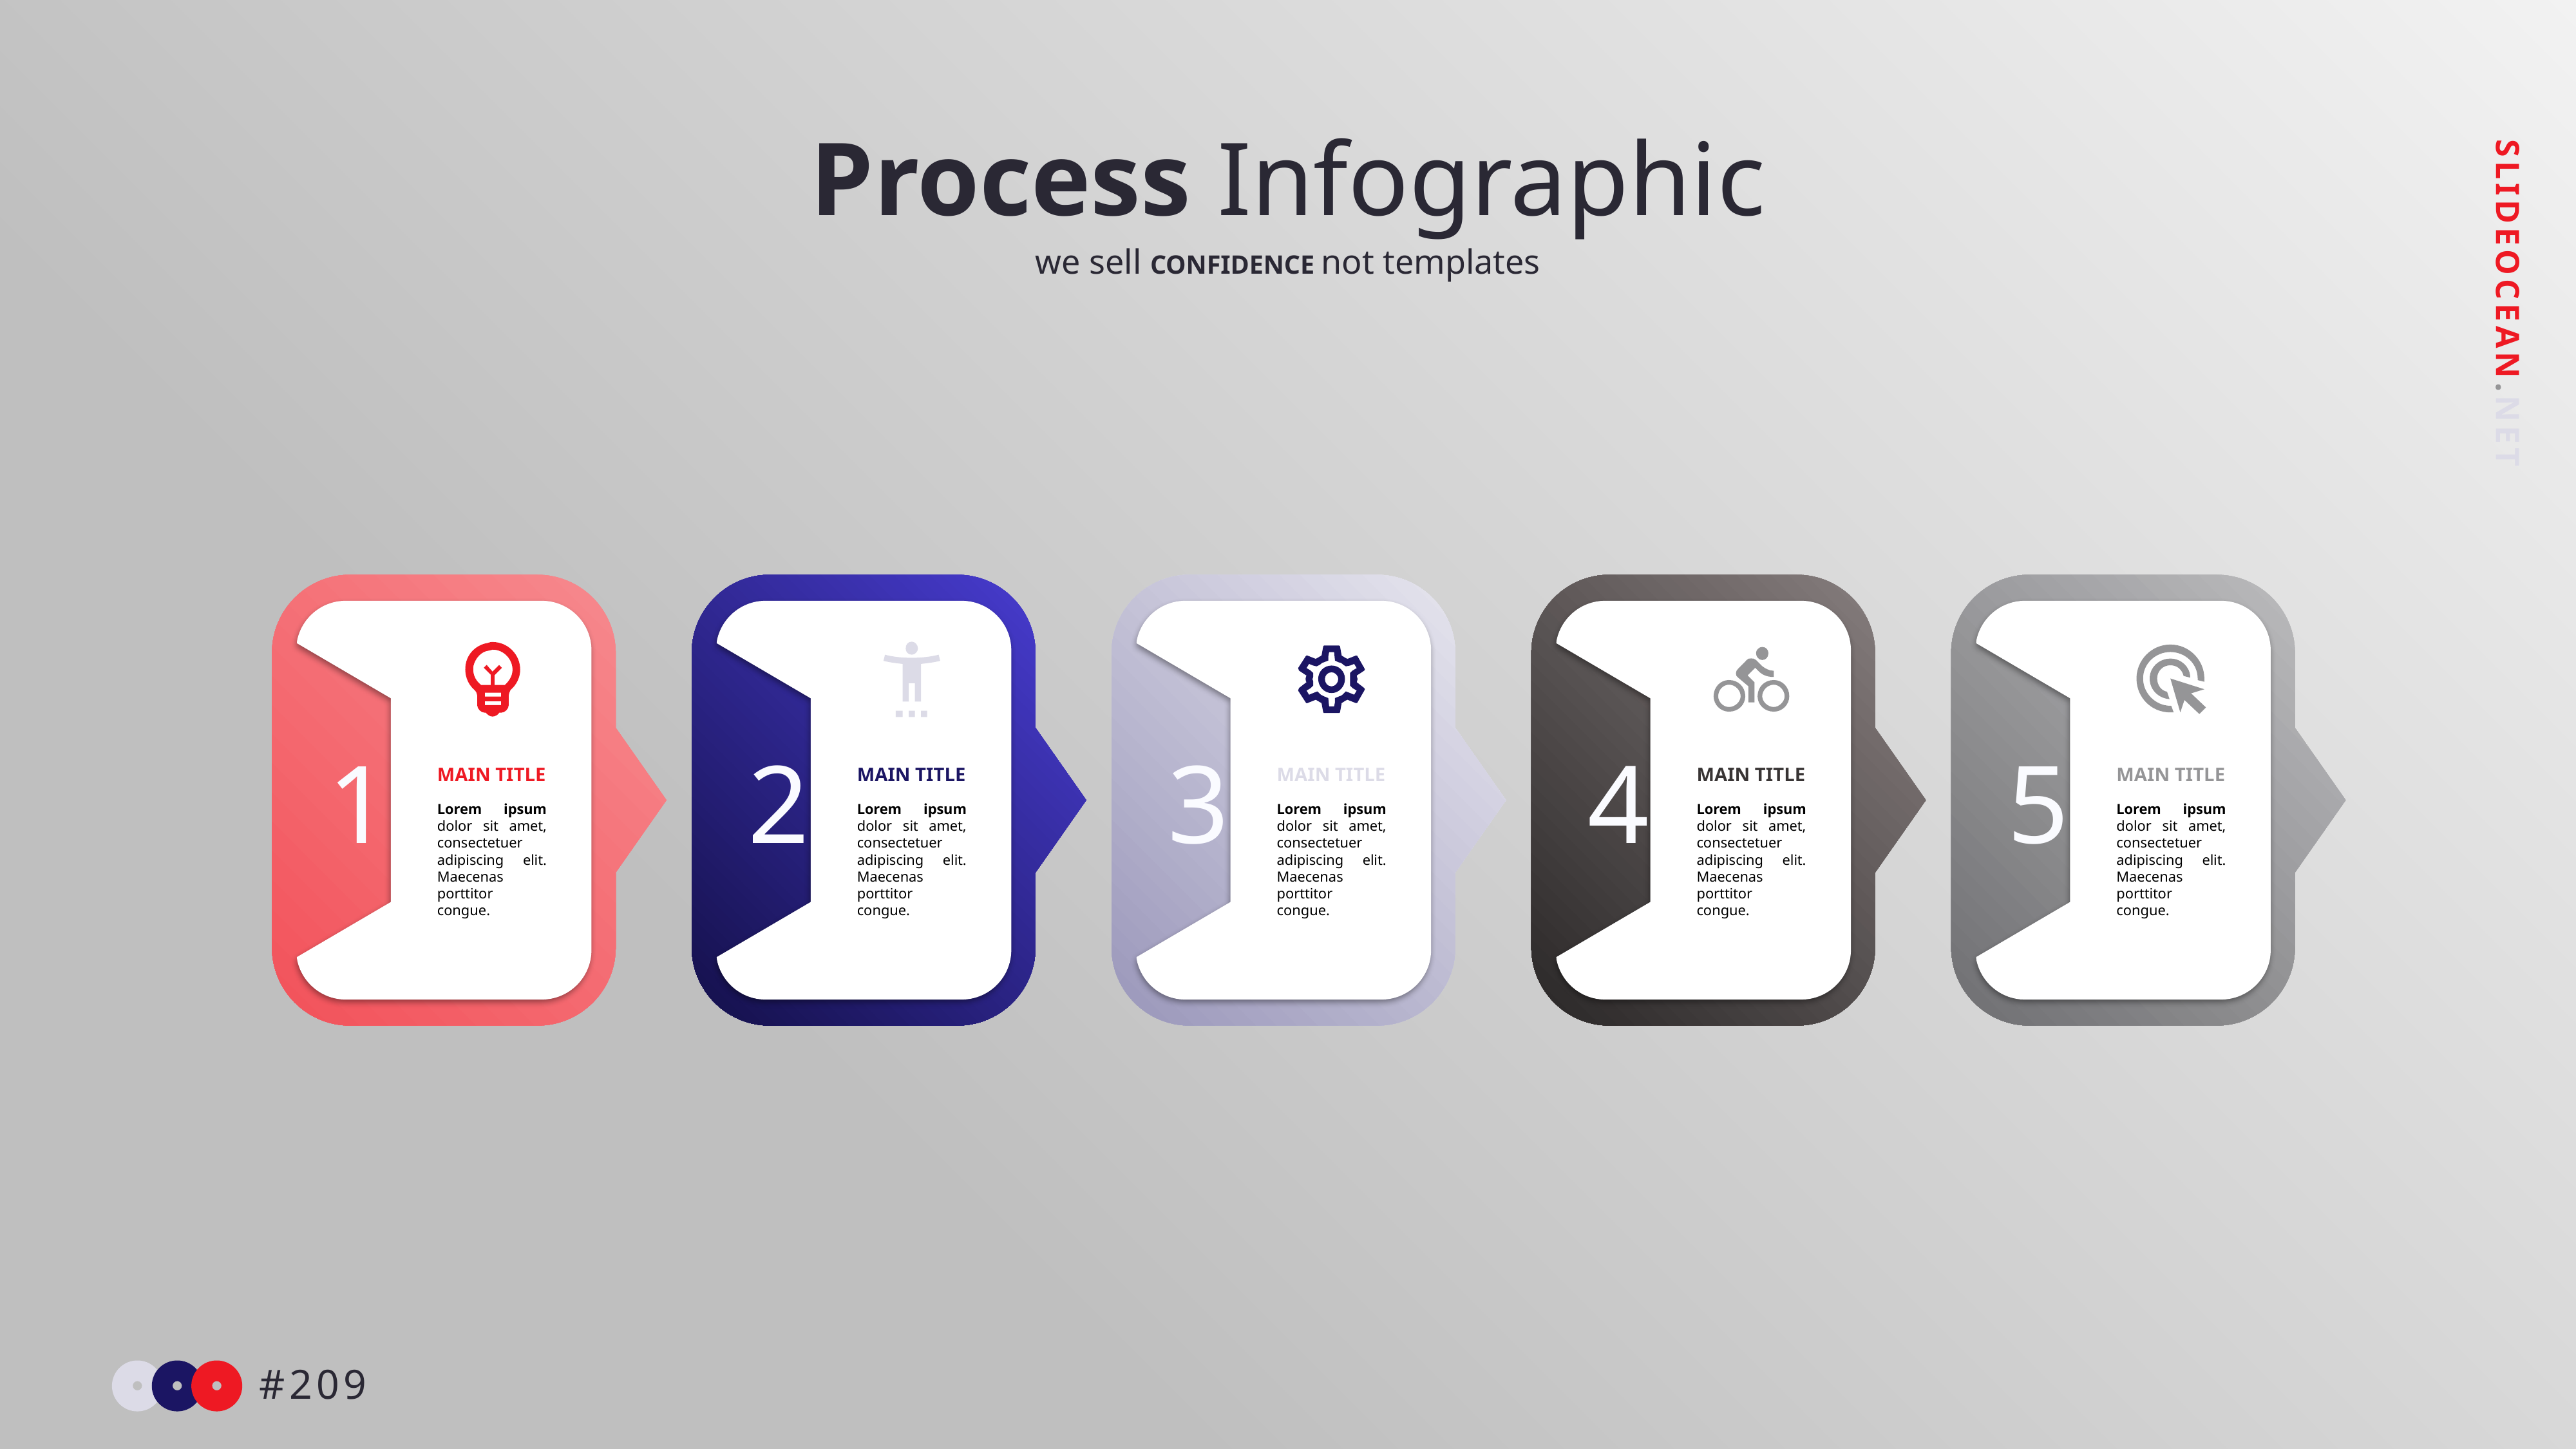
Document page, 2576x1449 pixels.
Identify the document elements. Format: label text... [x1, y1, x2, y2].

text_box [271, 574, 667, 1026]
text_box Process Infographic [800, 110, 1775, 241]
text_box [1267, 757, 1397, 908]
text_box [2107, 757, 2236, 908]
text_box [1111, 574, 1507, 1026]
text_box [1687, 757, 1817, 908]
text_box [1951, 574, 2346, 1026]
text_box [1531, 574, 1926, 1026]
text_box we sell CONFIDENCE not templates [1026, 241, 1550, 285]
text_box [463, 641, 521, 717]
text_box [847, 757, 977, 908]
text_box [427, 757, 557, 908]
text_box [691, 574, 1087, 1026]
text_box #209 [259, 1359, 402, 1408]
